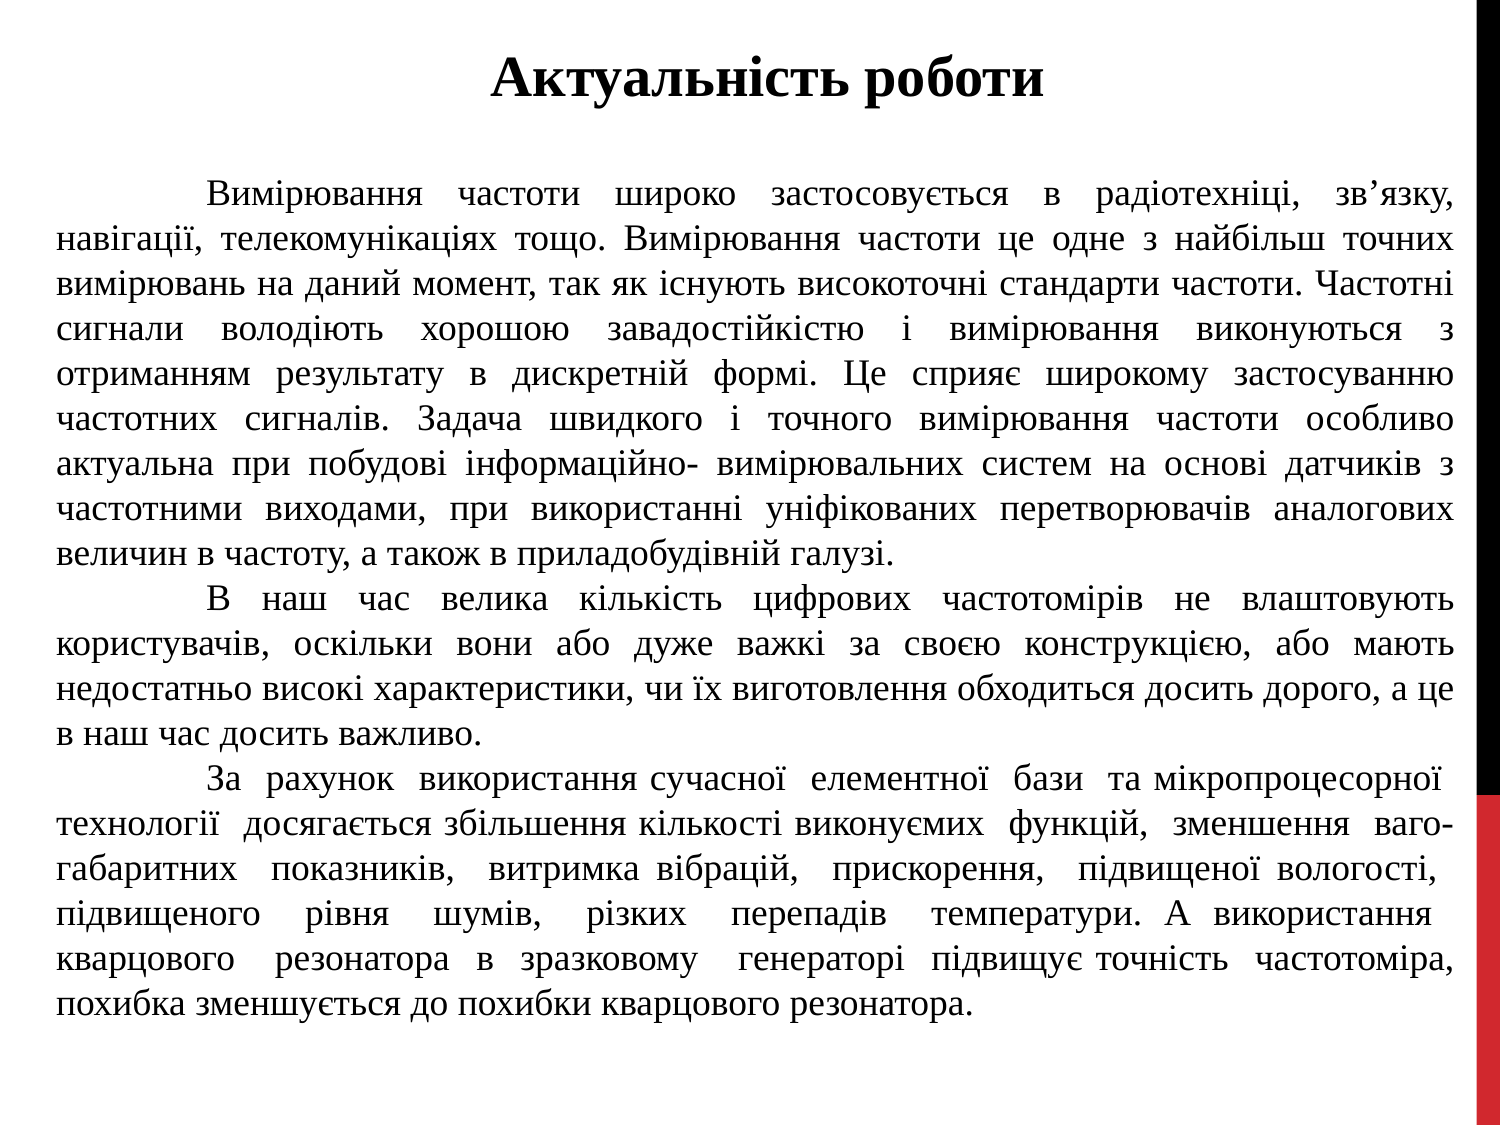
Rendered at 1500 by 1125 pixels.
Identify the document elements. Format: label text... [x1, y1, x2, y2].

text_box Вимірювання частоти широко застосовується в радіотехніці, зв’язку, навігації, телекомунікаціях тощо. Вимірювання частоти це одне з найбільш точних вимірювань на даний момент, так як існують високоточні стандарти частоти. Частотні сигнали володіють хорошою завадостійкістю і вимірювання виконуються з отриманням результату в дискретній формі. Це сприяє широкому застосуванню частотних сигналів. Задача швидкого і точного вимірювання частоти особливо актуальна при побудові інформаційно- вимірювальних систем на основі датчиків з частотними виходами, при використанні уніфікованих перетворювачів аналогових величин в частоту, а також в приладобудівній галузі. В наш час велика кількість цифрових частотомірів не влаштовують користувачів, оскільки вони або дуже важкі за своєю конструкцією, або мають недостатньо високі характеристики, чи їх виготовлення обходиться досить дорого, а це в наш час досить важливо. За рахунок використання сучасної елементної бази та мікропроцесорної технології досягається збільшення кількості виконуємих функцій, зменшення ваго-габаритних показників, витримка вібрацій, прискорення, підвищеної вологості, підвищеного рівня шумів, різких перепадів температури. А використання кварцового резонатора в зразковому генераторі підвищує точність частотоміра, похибка зменшується до похибки кварцового резонатора. [41, 160, 1471, 1031]
text_box Актуальність роботи [64, 30, 1471, 116]
